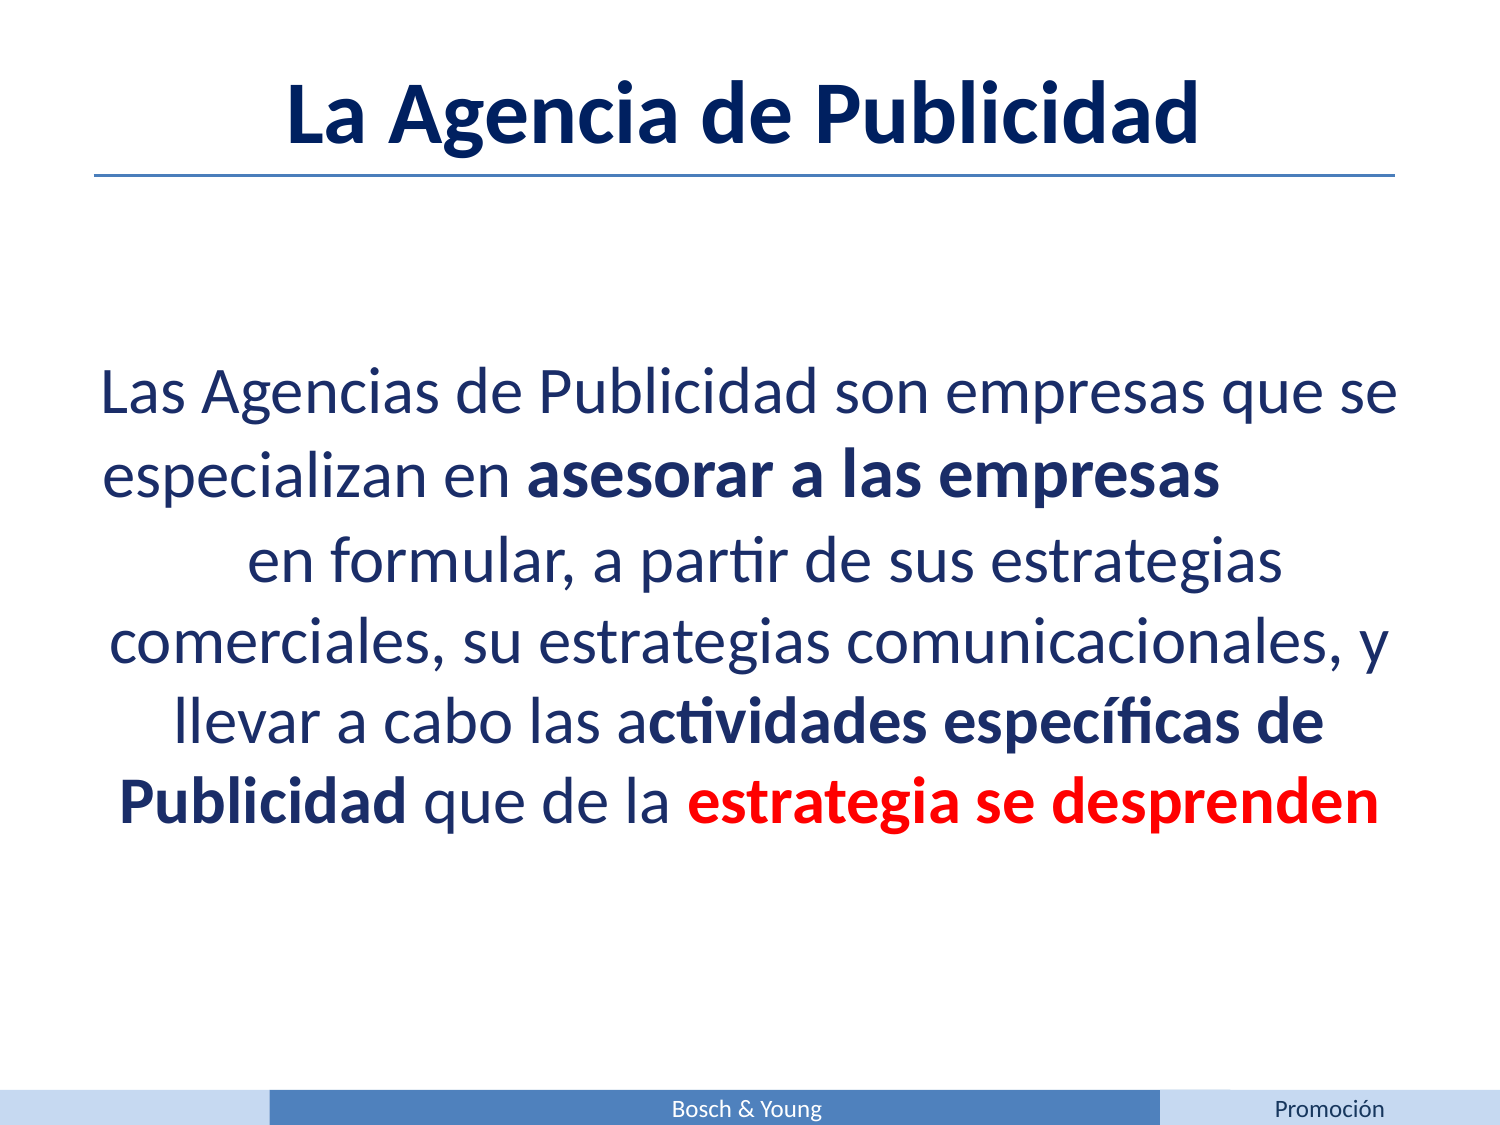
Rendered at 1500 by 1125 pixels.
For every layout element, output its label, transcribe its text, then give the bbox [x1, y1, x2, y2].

text_box Promoción [1158, 1088, 1500, 1125]
text_box Las Agencias de Publicidad son empresas que se especializan en asesorar a las empresas en formular, a partir de sus estrategias comerciales, su estrategias comunicacionales, y llevar a cabo las actividades específicas de Publicidad que de la estrategia se desprenden [81, 339, 1418, 845]
text_box Bosch & Young [272, 1088, 1158, 1125]
text_box [0, 1088, 272, 1125]
text_box La Agencia de Publicidad [58, 46, 1430, 170]
